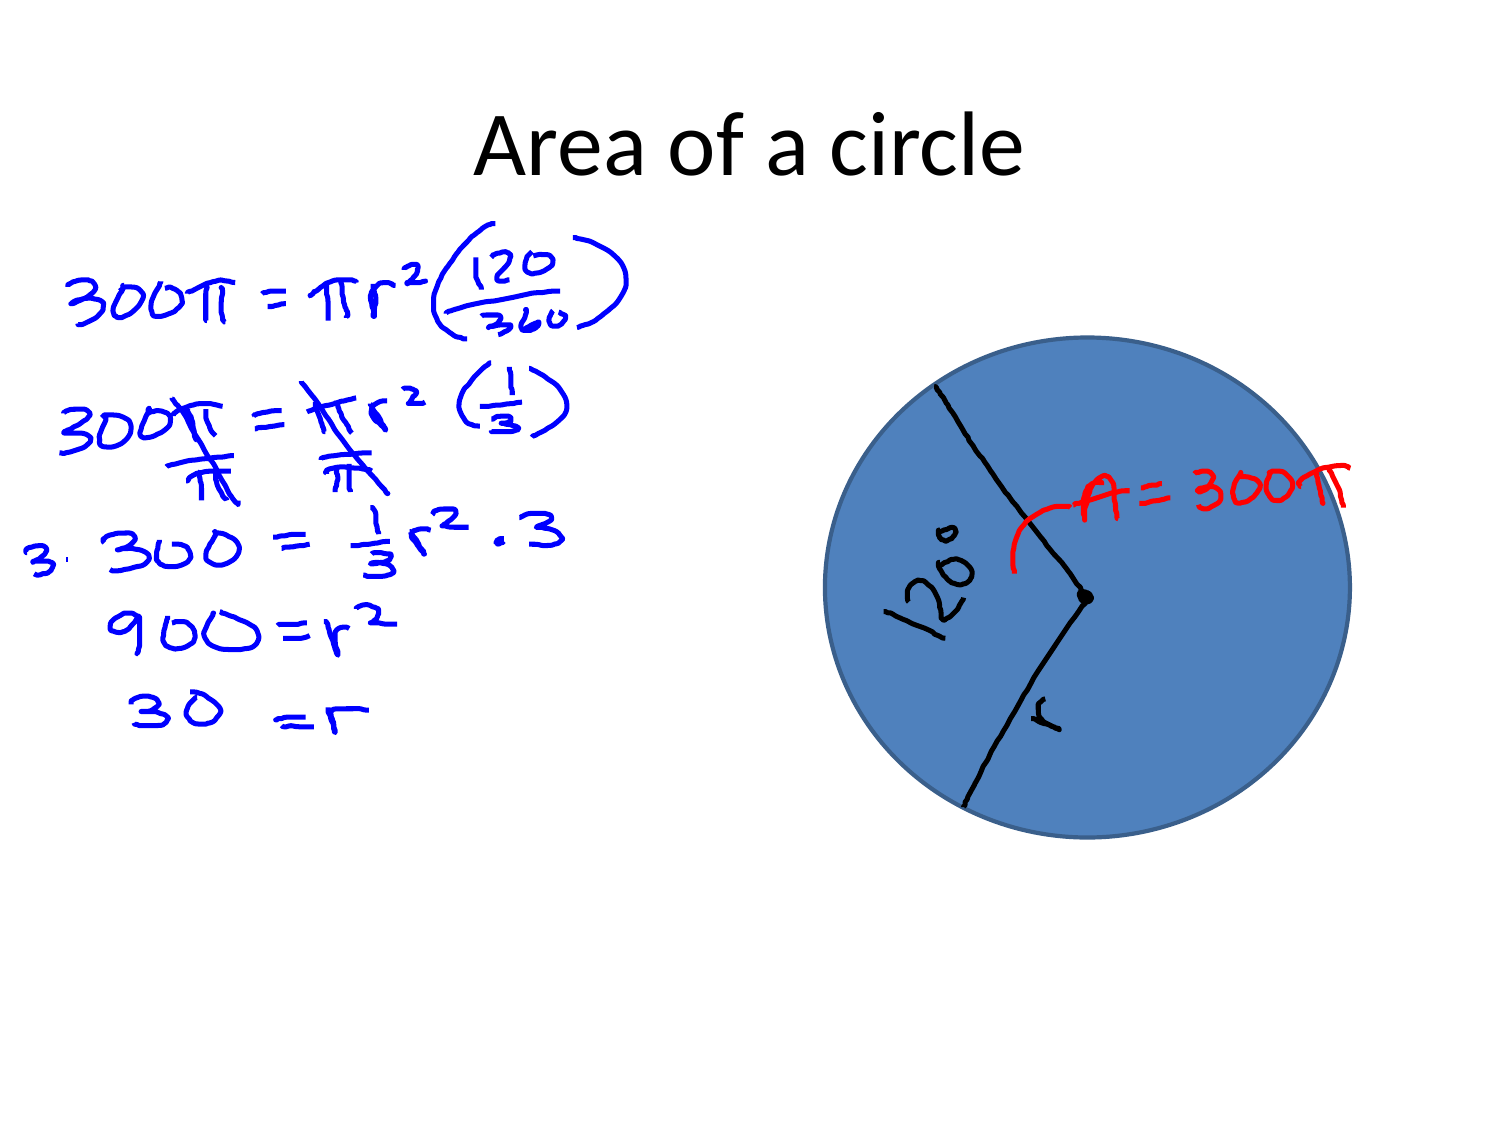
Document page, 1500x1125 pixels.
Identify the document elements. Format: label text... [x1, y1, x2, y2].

text_box [1082, 474, 1115, 500]
text_box [883, 610, 946, 640]
text_box [1193, 470, 1222, 510]
text_box [1265, 470, 1294, 502]
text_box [25, 223, 627, 733]
text_box [1139, 497, 1171, 505]
text_box [1231, 471, 1262, 504]
text_box [1073, 489, 1130, 506]
title Area of a circle [75, 45, 1425, 233]
text_box [1012, 505, 1072, 574]
text_box [1043, 539, 1088, 600]
text_box [1107, 495, 1119, 520]
text_box [1297, 464, 1351, 488]
text_box [937, 526, 957, 542]
text_box [934, 385, 1029, 520]
text_box [1140, 482, 1162, 489]
text_box [822, 335, 1353, 840]
text_box [962, 603, 1087, 808]
text_box [1330, 475, 1345, 508]
text_box [1078, 590, 1093, 603]
text_box [1317, 481, 1324, 505]
text_box [906, 579, 965, 621]
text_box [937, 558, 973, 586]
text_box [1082, 502, 1088, 521]
text_box [1031, 698, 1060, 731]
